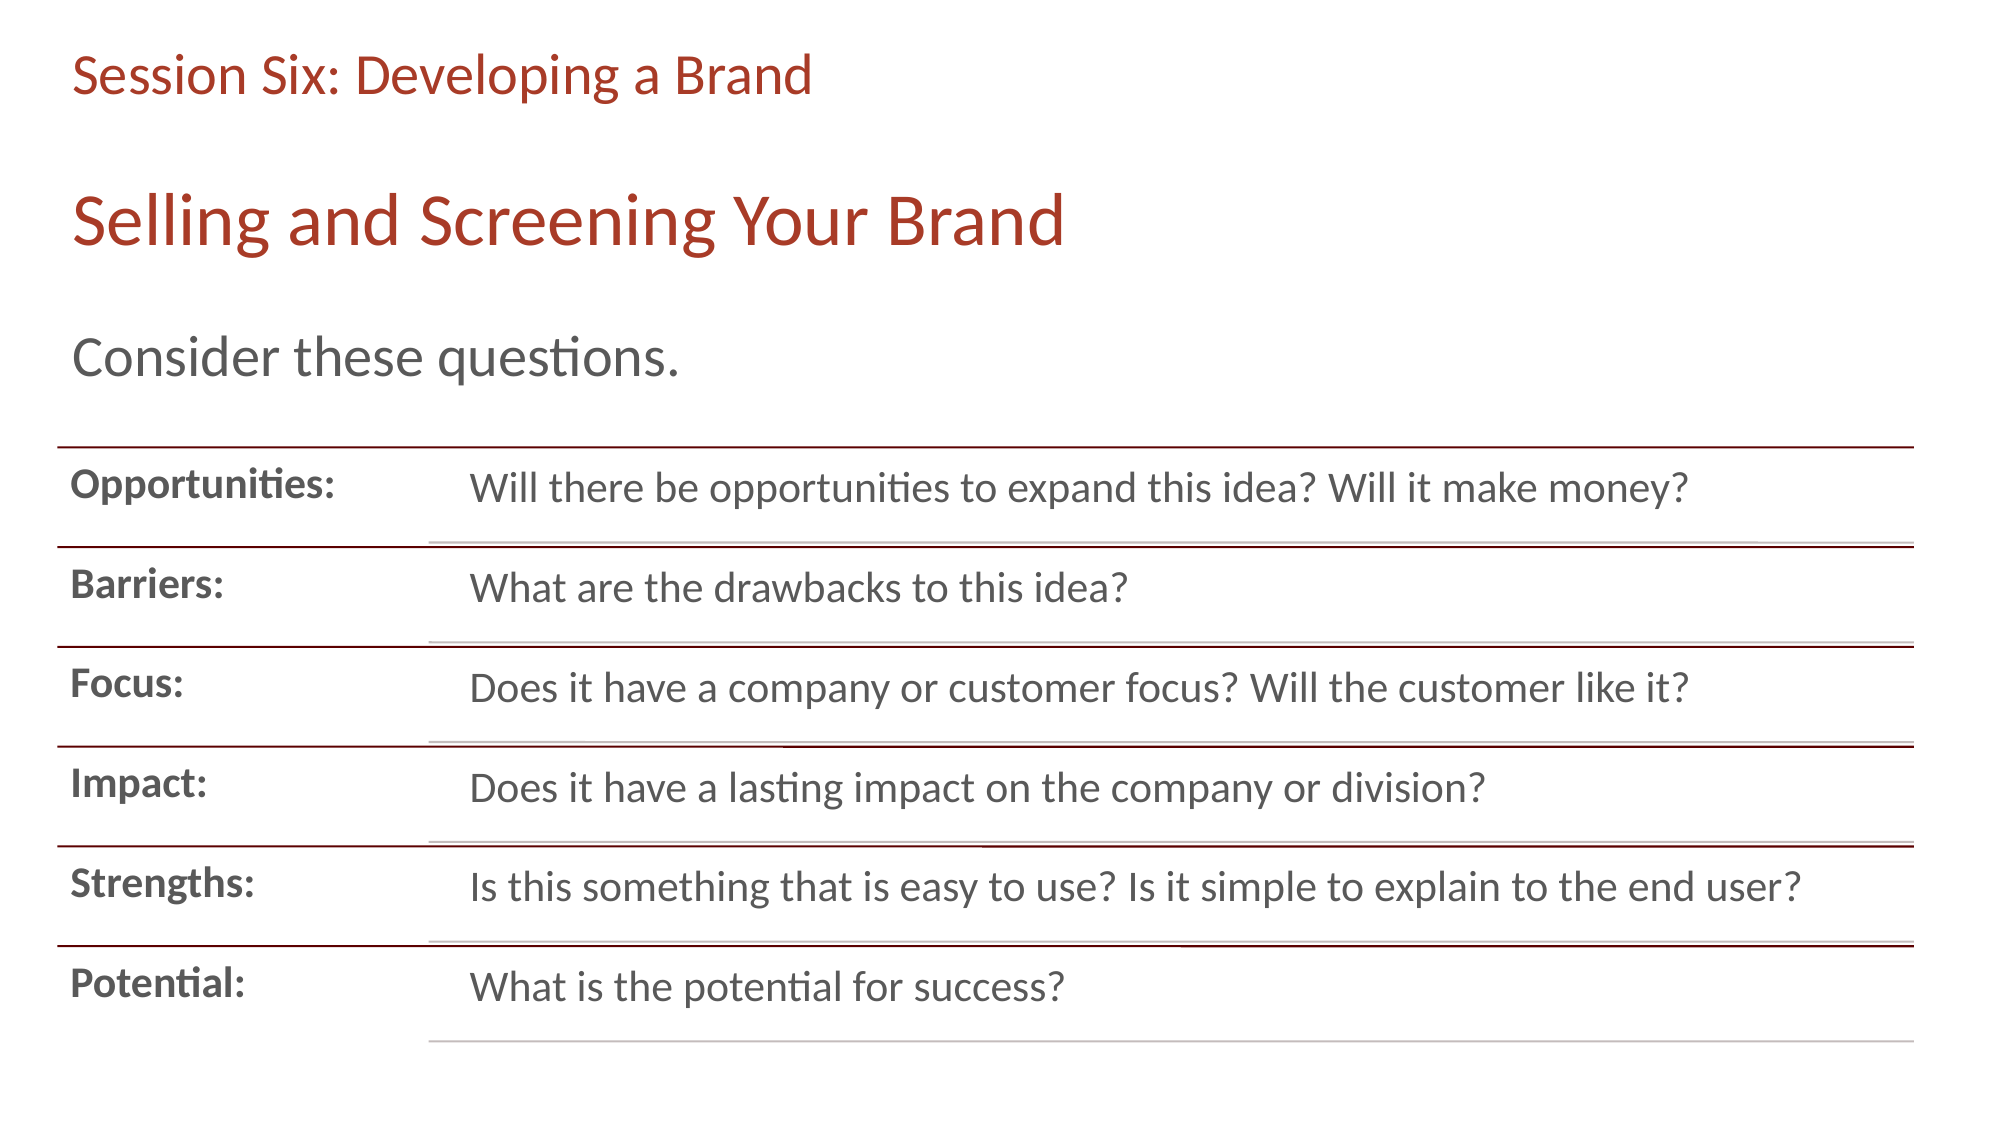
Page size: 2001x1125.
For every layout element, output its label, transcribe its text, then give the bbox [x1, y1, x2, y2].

list Consider these questions. [57, 318, 1914, 398]
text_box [57, 447, 1914, 1047]
list Selling and Screening Your Brand [57, 172, 1934, 270]
title Session Six: Developing a Brand [57, 36, 1934, 124]
